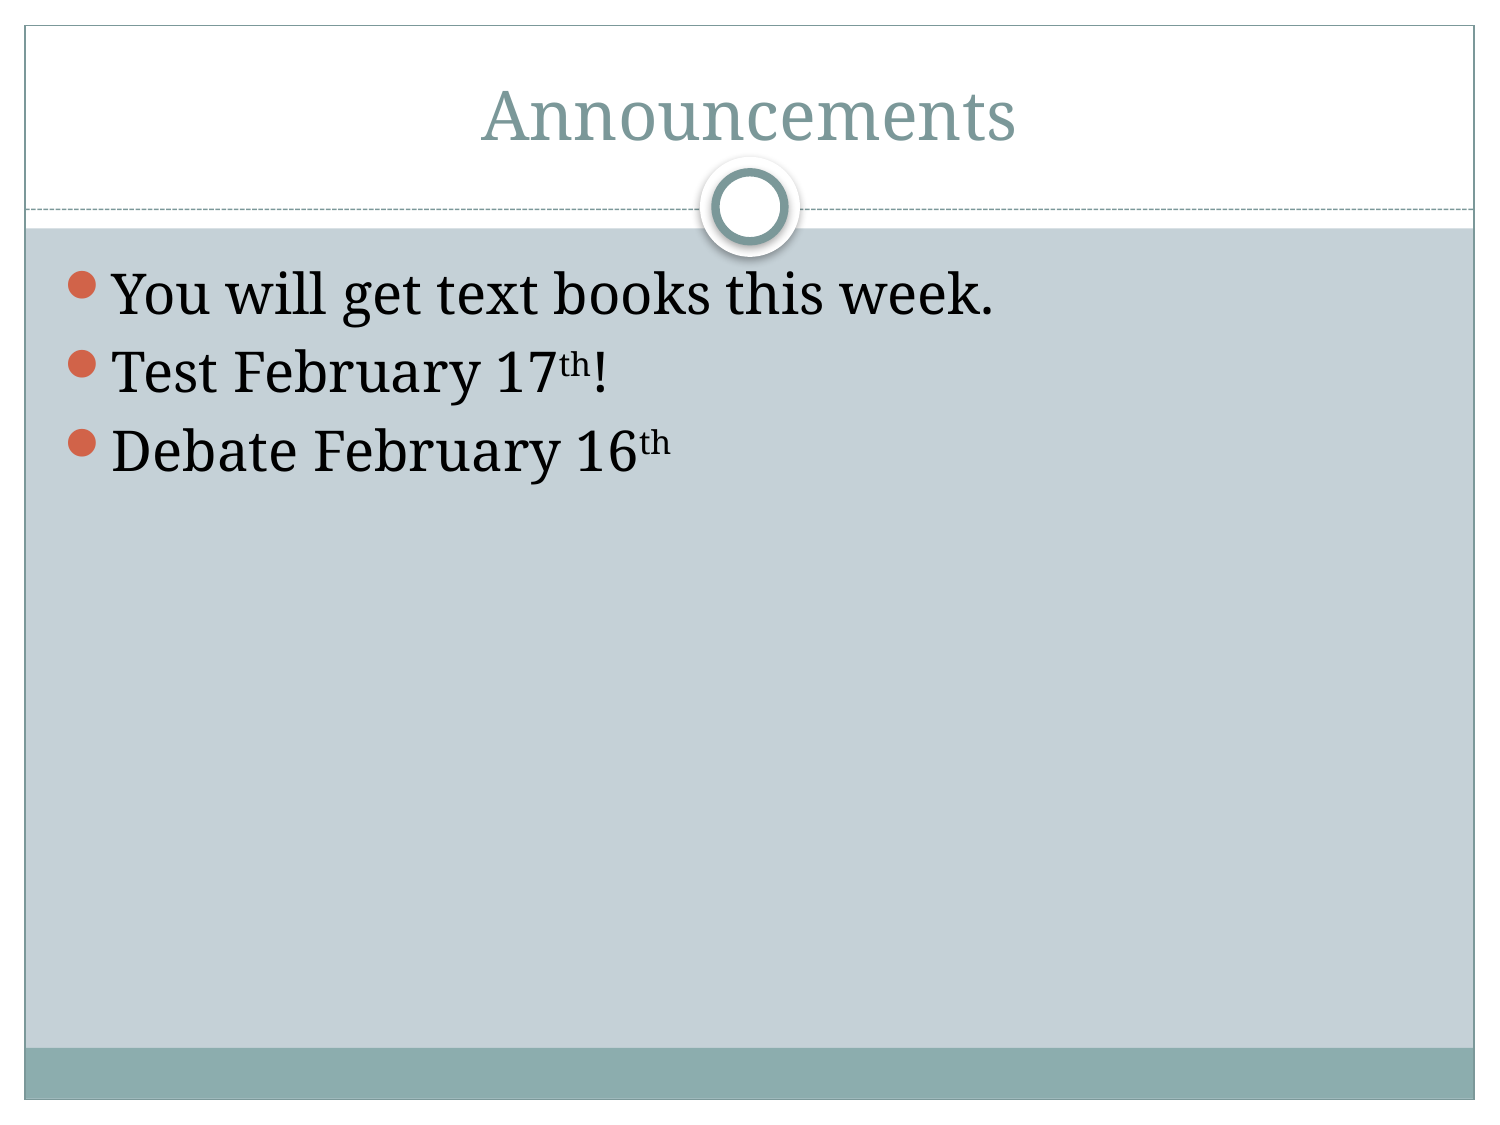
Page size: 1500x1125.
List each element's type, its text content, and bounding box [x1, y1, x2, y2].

list You will get text books this week. Test February 17th! Debate February 16th [49, 250, 1445, 1001]
title Announcements [49, 37, 1450, 162]
